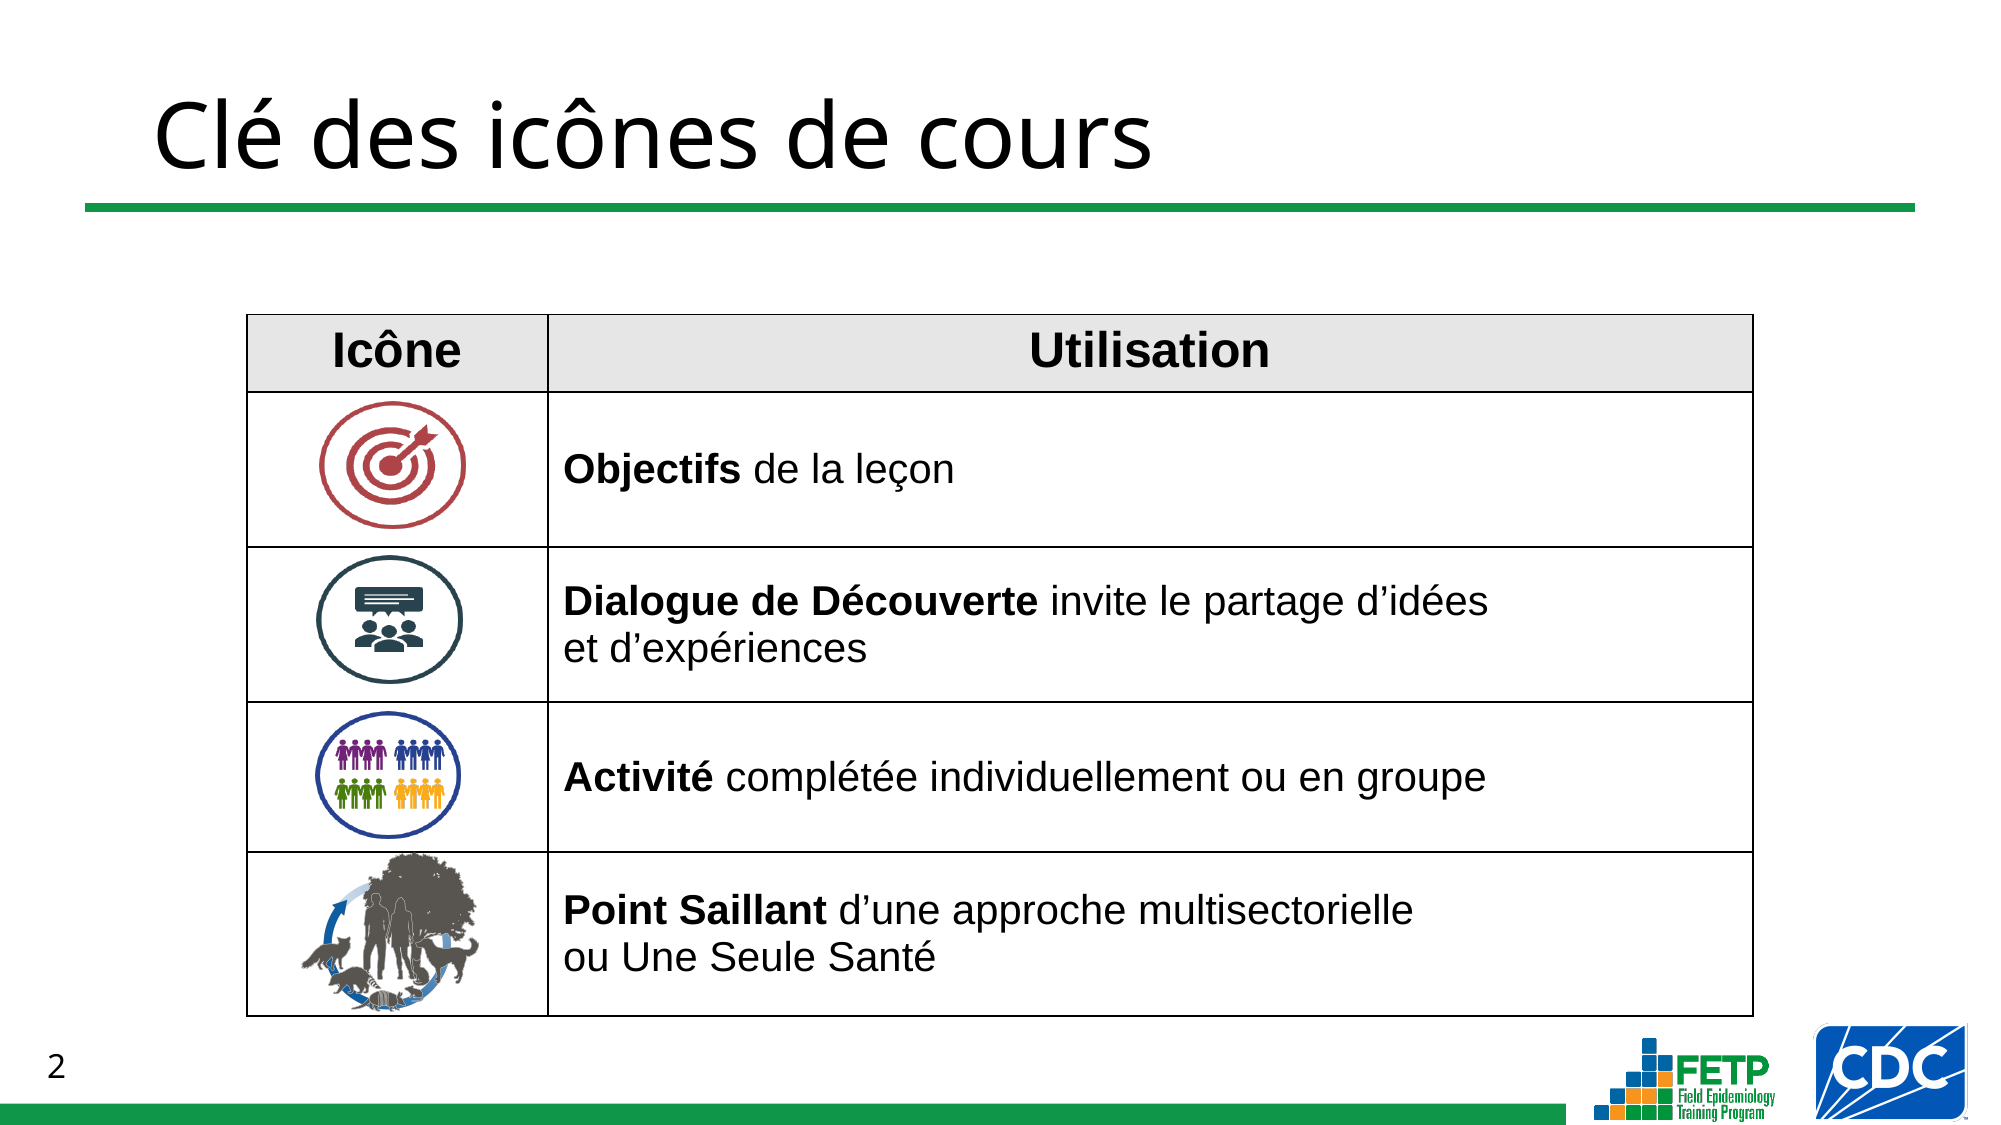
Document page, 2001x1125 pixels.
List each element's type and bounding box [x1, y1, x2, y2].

picture [295, 851, 480, 1039]
picture [316, 555, 463, 684]
picture [1594, 1038, 1775, 1122]
picture [315, 711, 461, 839]
picture [319, 401, 466, 529]
picture [1813, 1023, 1968, 1122]
